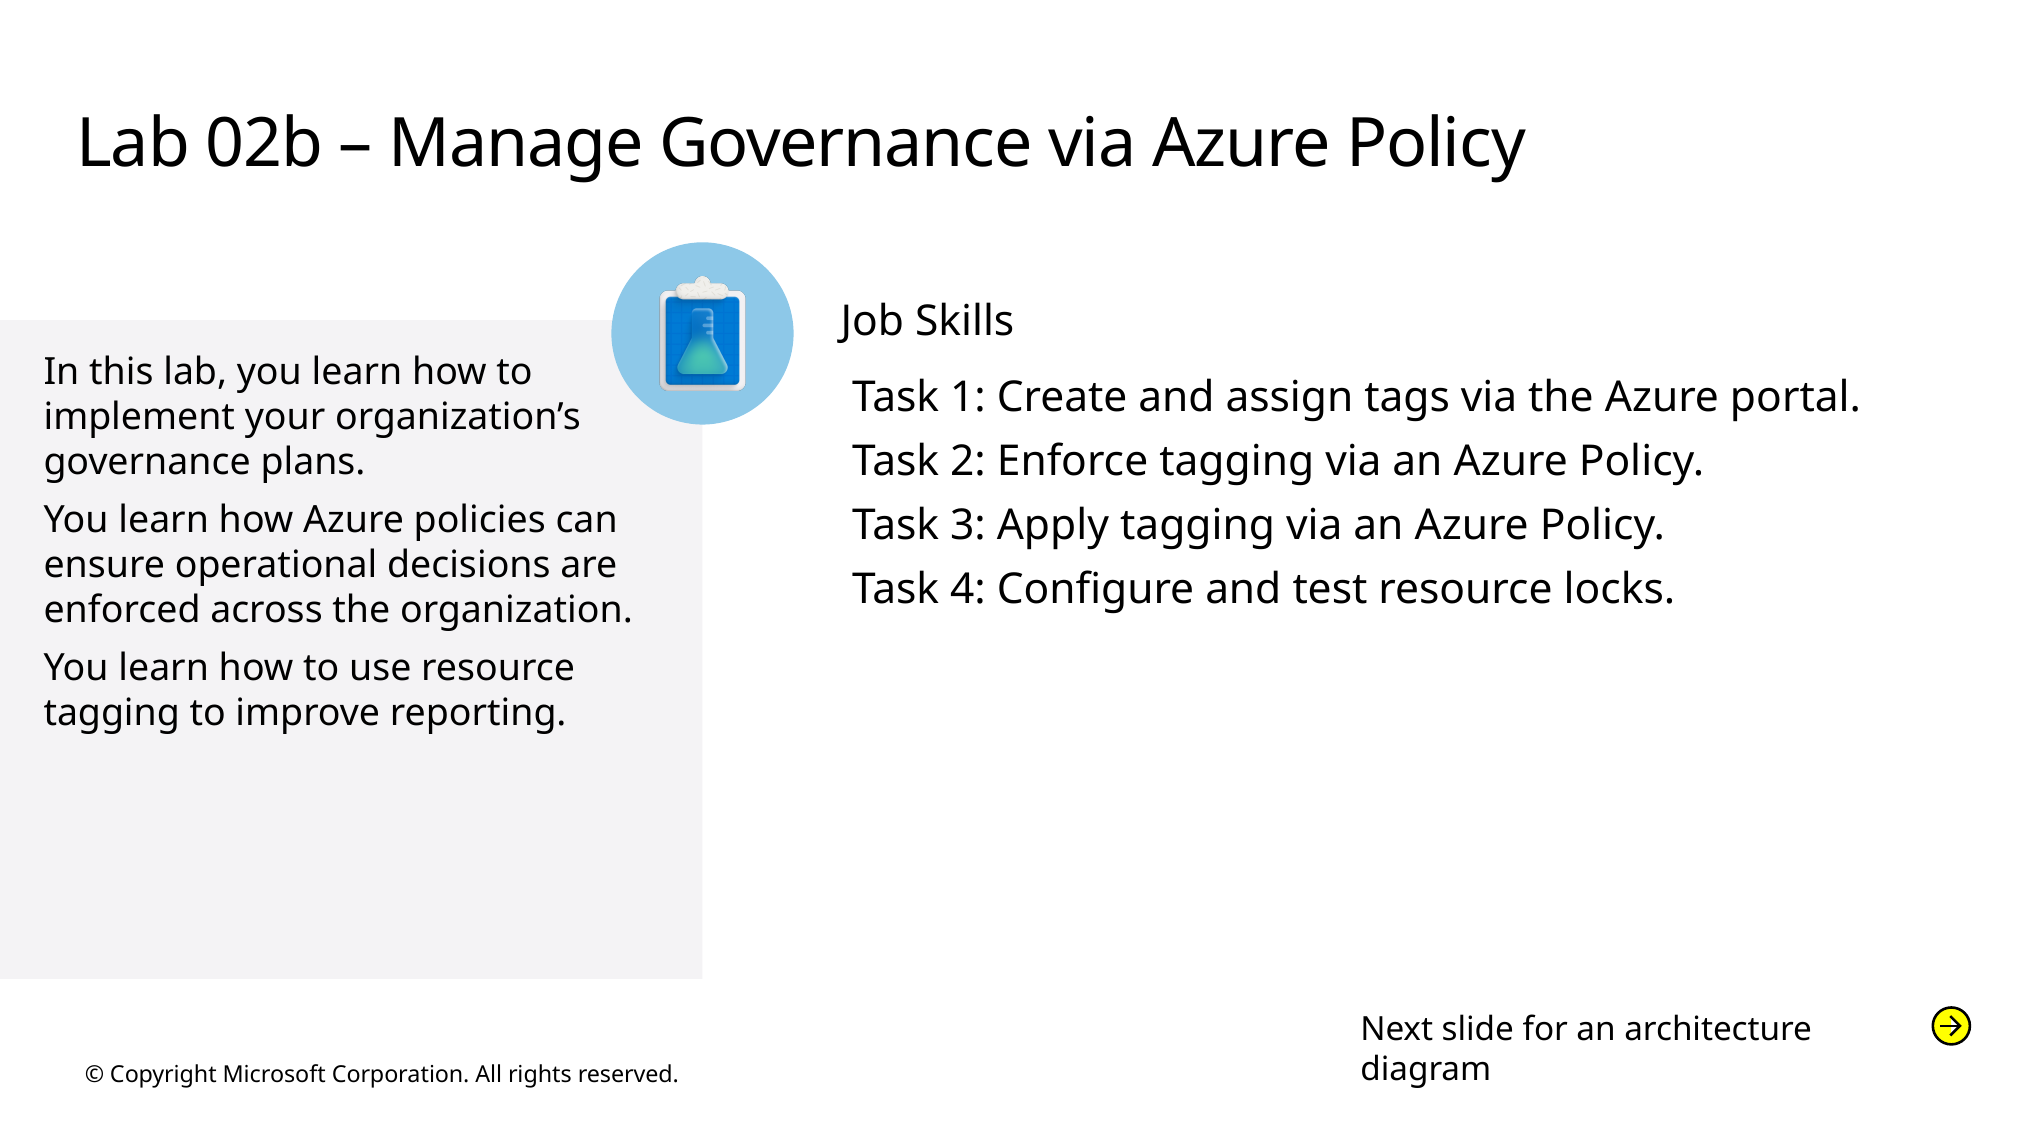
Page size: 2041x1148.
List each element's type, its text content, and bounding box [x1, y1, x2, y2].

text_box [1932, 1007, 1970, 1045]
picture [645, 276, 760, 391]
text_box In this lab, you learn how to implement your organization’s governance plans. You learn how Azure policies can ensure operational decisions are enforced across the organization. You learn how to use resource tagging to improve reporting. [43, 346, 646, 733]
title Lab 02b – Manage Governance via Azure Policy [76, 93, 1968, 183]
text_box Job Skills [825, 285, 1846, 346]
text_box Task 1: Create and assign tags via the Azure portal. Task 2: Enforce tagging via an Azure Policy. Task 3: Apply tagging via an Azure Policy. Task 4: Configure and test resource locks. [822, 346, 1899, 878]
text_box Next slide for an architecture diagram [1360, 1007, 1920, 1088]
